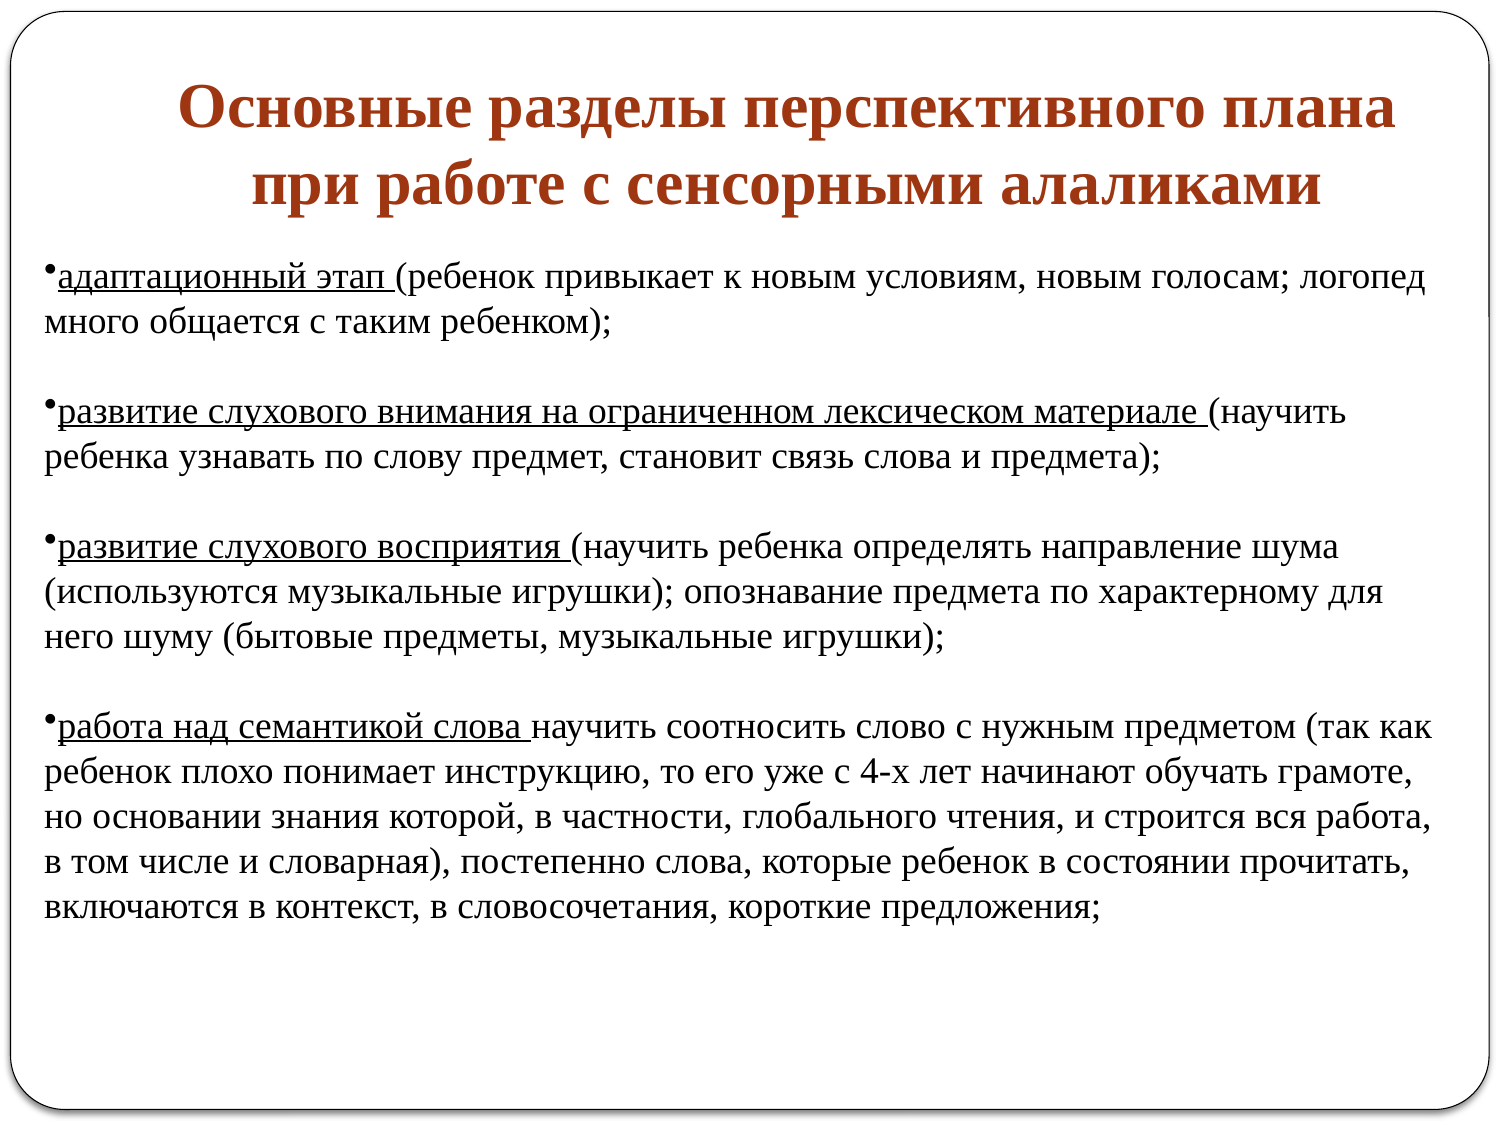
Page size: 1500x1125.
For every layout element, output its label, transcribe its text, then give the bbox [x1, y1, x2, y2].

title Основные разделы перспективного плана при работе с сенсорными алаликами [150, 45, 1425, 233]
text_box адаптационный этап (ребенок привыкает к новым условиям, новым голосам; логопед много общается с таким ребенком); развитие слухового внимания на ограниченном лексическом материале (научить ребенка узнавать по слову предмет, становит связь слова и предмета); развитие слухового восприятия (научить ребенка определять направление шума (используются музыкальные игрушки); опознавание предмета по характерному для него шуму (бытовые предметы, музыкальные игрушки); работа над семантикой слова научить соотносить слово с нужным предметом (так как ребенок плохо понимает инструкцию, то его уже с 4-х лет начинают обучать грамоте, но основании знания которой, в частности, глобального чтения, и строится вся работа, в том числе и словарная), постепенно слова, которые ребенок в состоянии прочитать, включаются в контекст, в словосочетания, короткие предложения; [29, 243, 1459, 1083]
